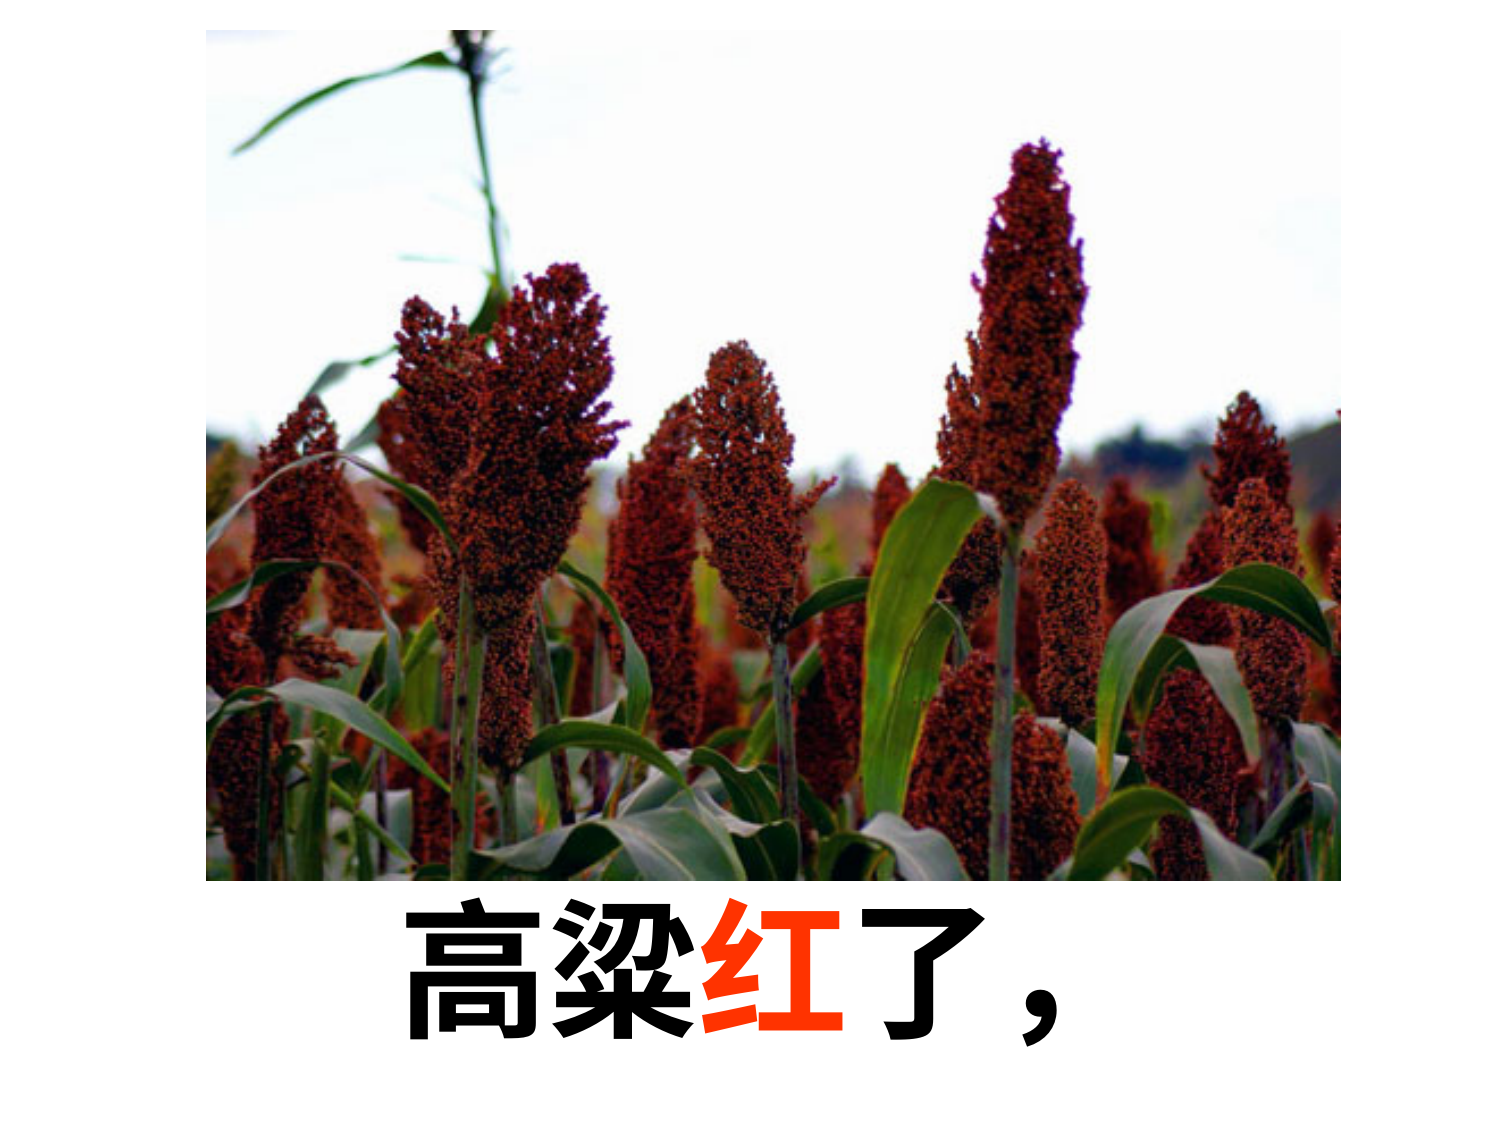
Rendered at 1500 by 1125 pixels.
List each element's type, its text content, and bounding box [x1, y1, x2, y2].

picture [206, 30, 1341, 881]
text_box 高粱红了， [383, 881, 1170, 1065]
